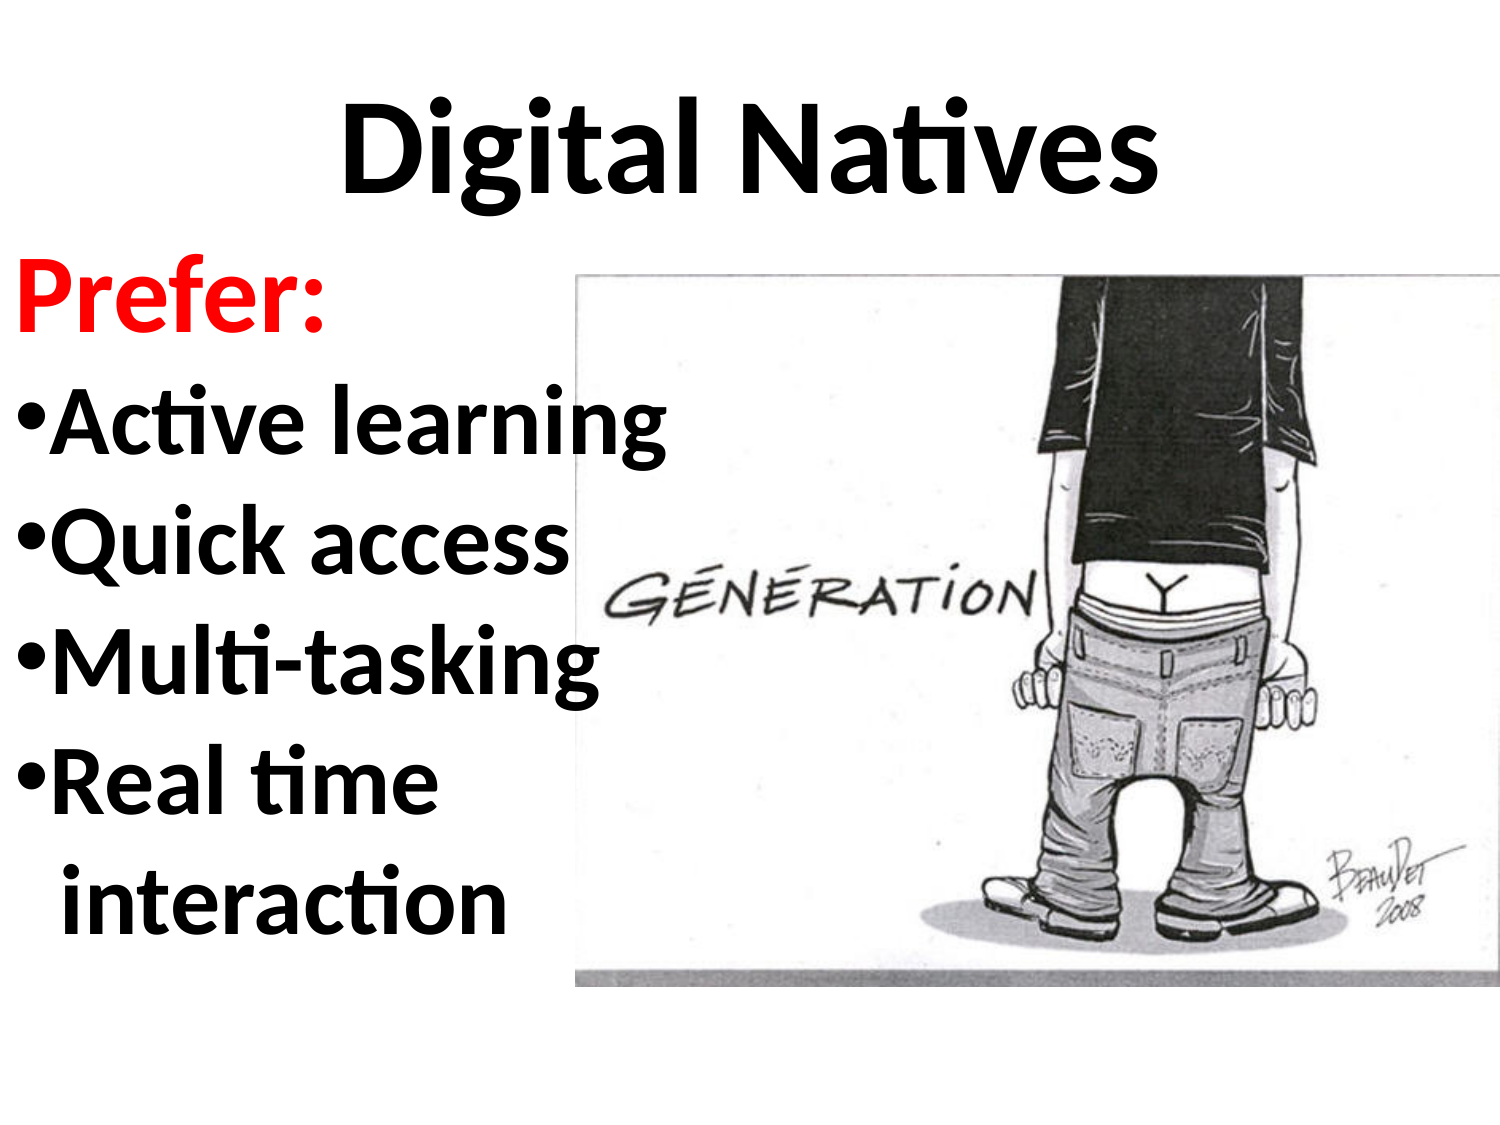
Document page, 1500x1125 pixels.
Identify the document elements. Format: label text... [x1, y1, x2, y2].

title Digital Natives [75, 45, 1425, 233]
text_box Prefer: Active learning Quick access Multi-tasking Real time interaction [0, 212, 725, 962]
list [574, 274, 1500, 988]
